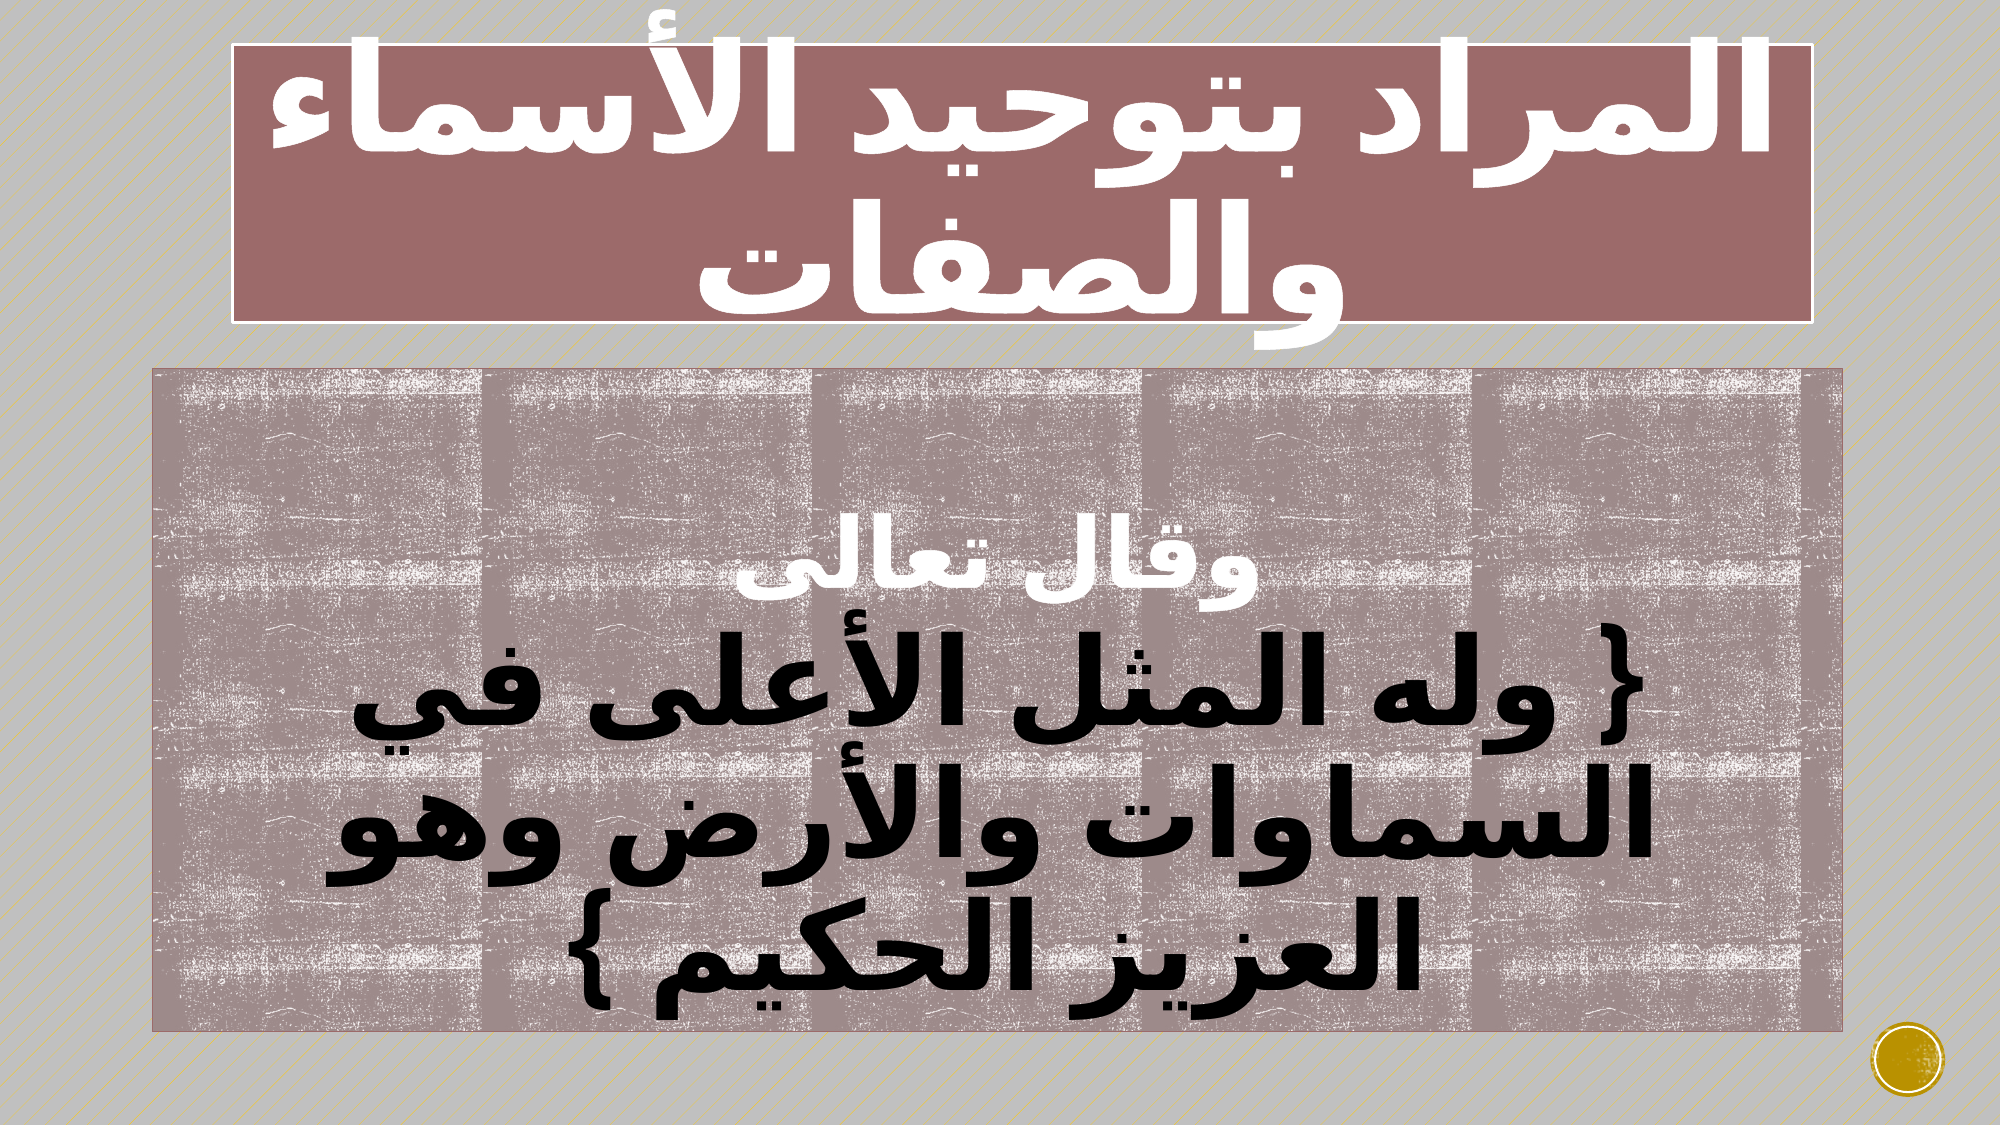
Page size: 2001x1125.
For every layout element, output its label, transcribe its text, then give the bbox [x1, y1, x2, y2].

title المراد بتوحيد الأسماء والصفات [231, 43, 1814, 324]
list وقال تعالى { وله المثل الأعلى في السماوات والأرض وهو العزيز الحكيم } [152, 368, 1843, 1032]
